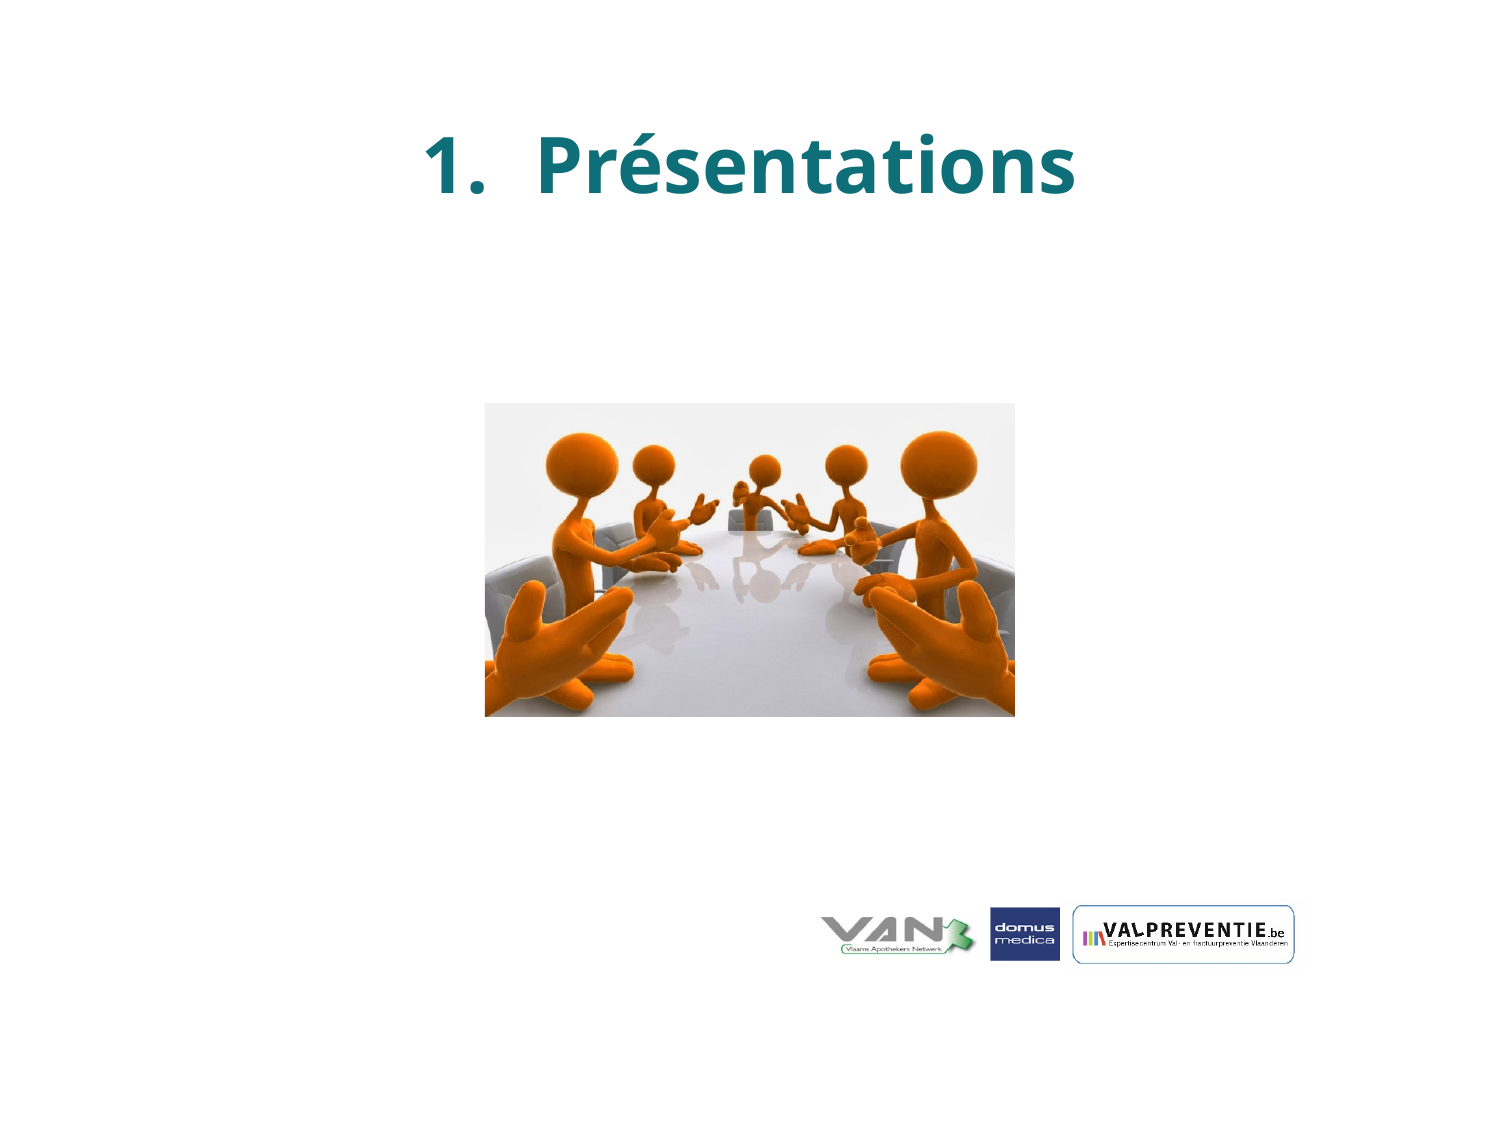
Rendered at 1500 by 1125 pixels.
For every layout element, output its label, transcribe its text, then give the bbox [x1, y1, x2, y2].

title Présentations [103, 59, 1397, 278]
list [484, 402, 1015, 717]
picture [812, 898, 1307, 970]
